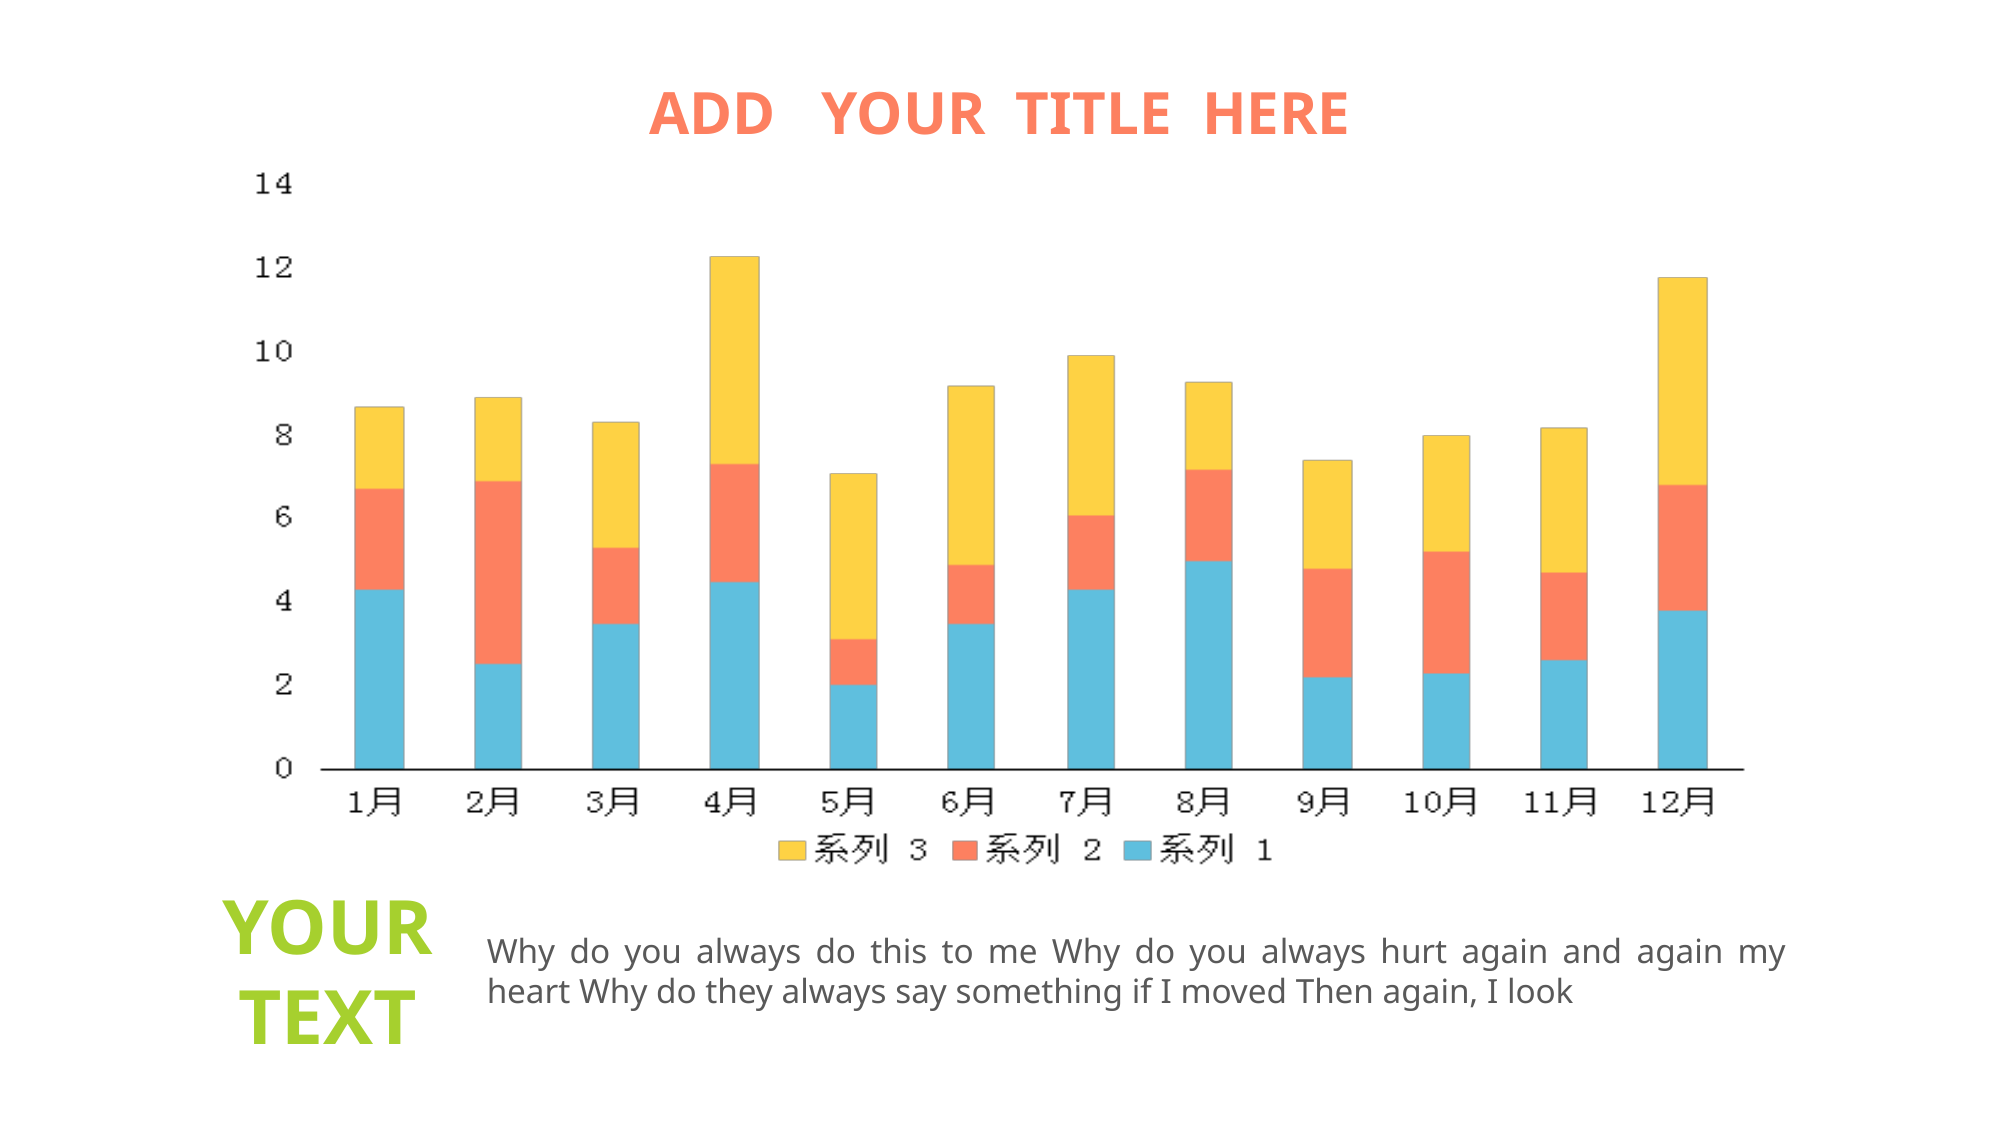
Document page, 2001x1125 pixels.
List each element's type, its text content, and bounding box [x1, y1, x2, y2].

text_box ADD YOUR TITLE HERE [496, 68, 1504, 135]
text_box Why do you always do this to me Why do you always hurt again and again my heart Why do they always say something if I moved Then again, I look [472, 922, 1804, 1018]
picture [216, 137, 1784, 891]
text_box YOUR TEXT [158, 872, 497, 1067]
